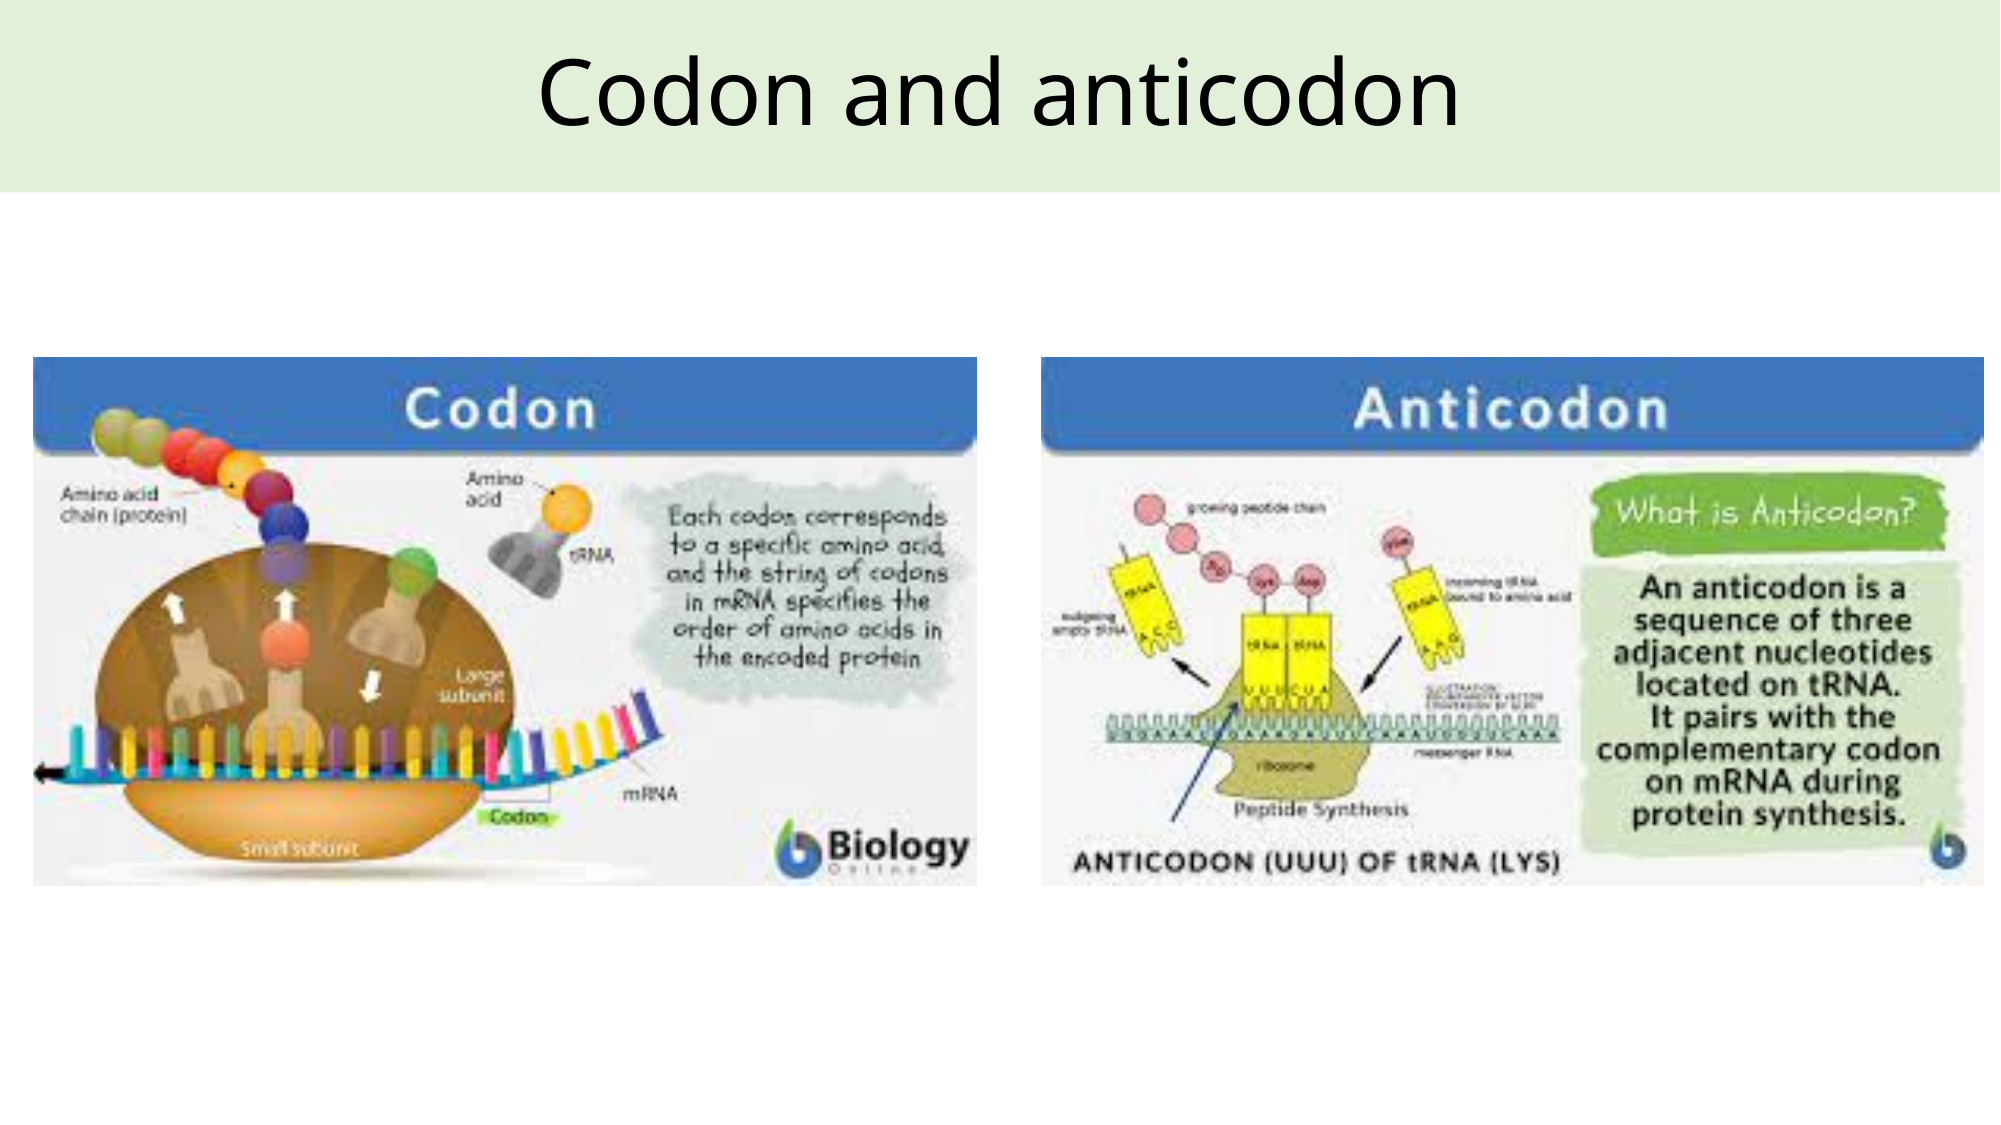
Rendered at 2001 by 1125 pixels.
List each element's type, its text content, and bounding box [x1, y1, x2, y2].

text_box Codon and anticodon [0, 0, 2000, 193]
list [1040, 357, 1984, 886]
picture [33, 357, 977, 886]
